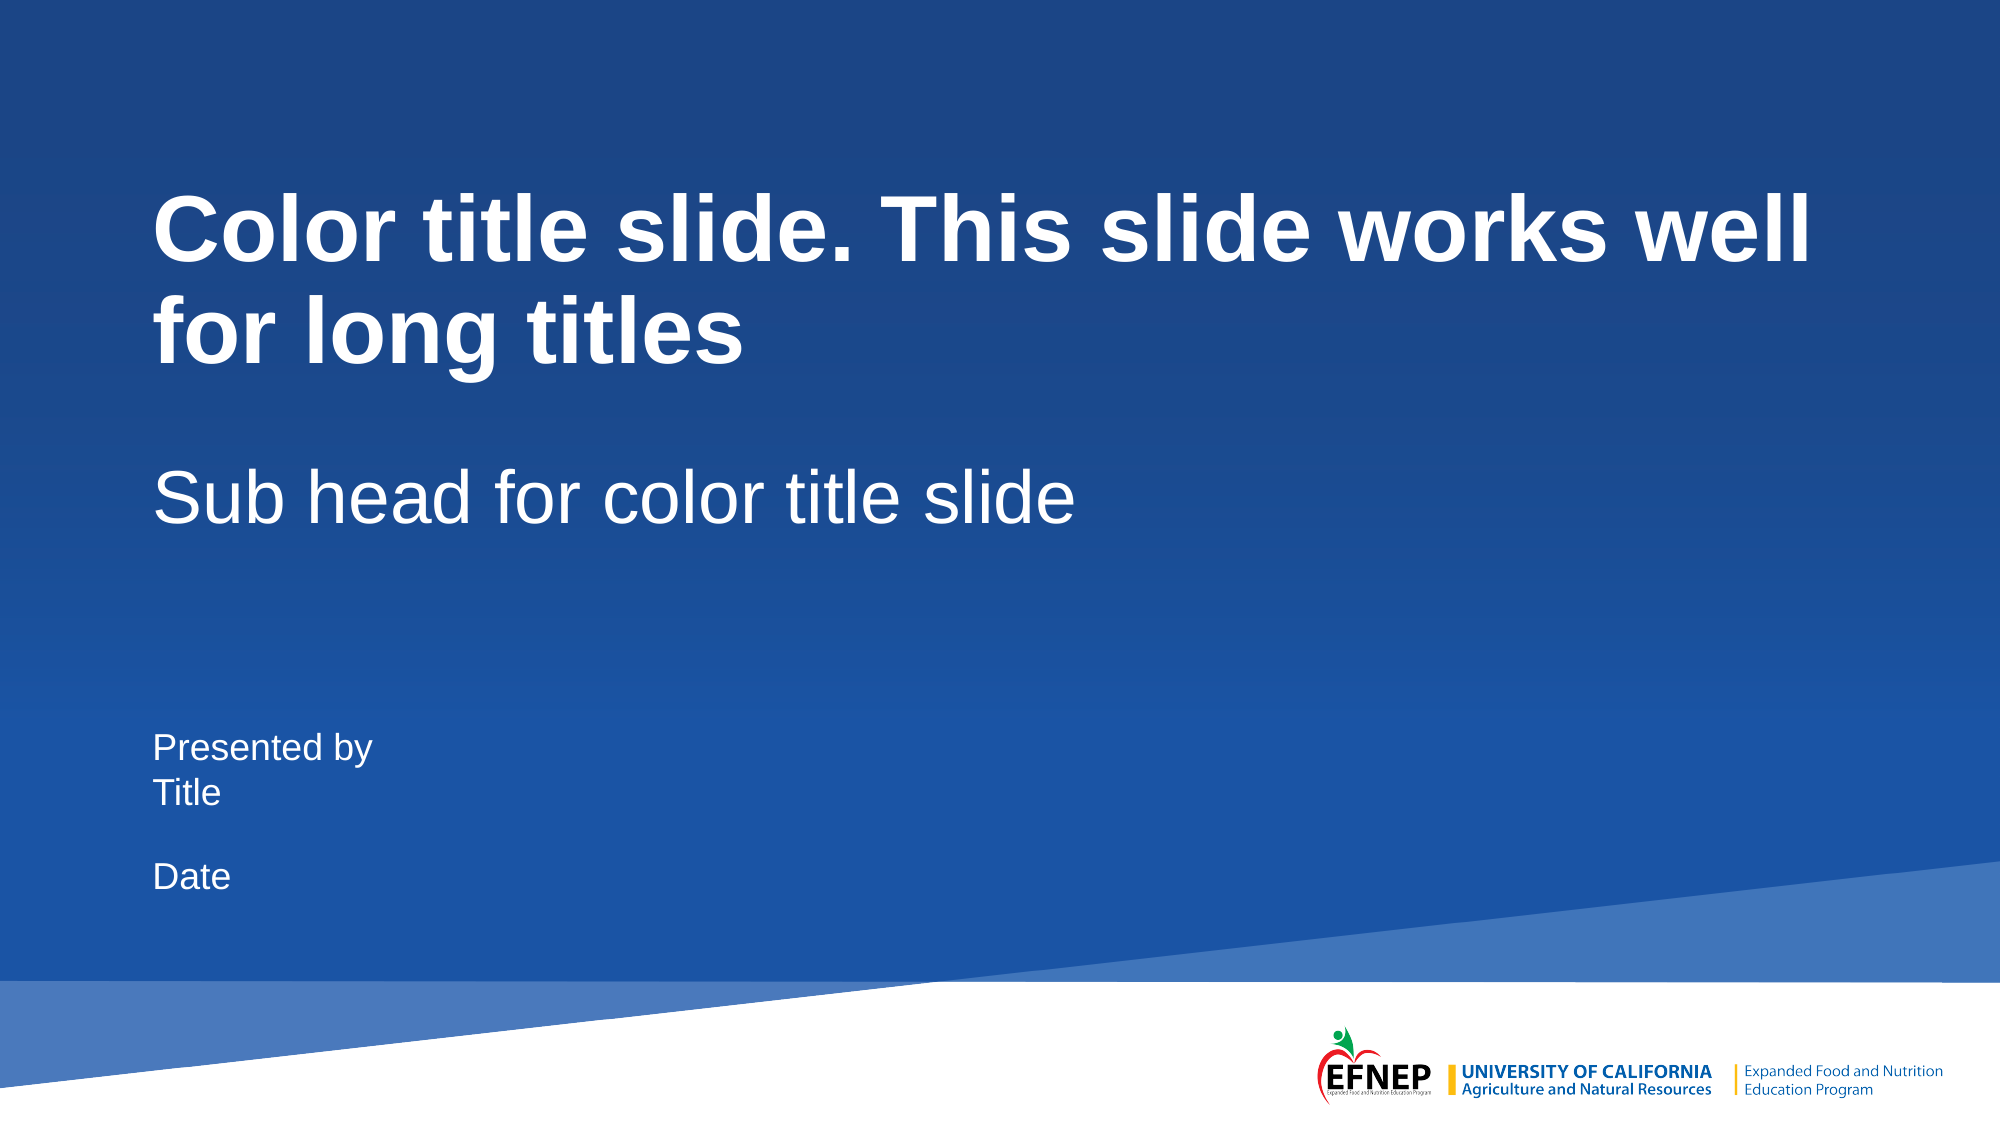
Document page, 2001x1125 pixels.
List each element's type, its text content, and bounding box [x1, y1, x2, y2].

list Date [137, 849, 607, 937]
list Sub head for color title slide [137, 451, 1494, 583]
list Presented by Title [137, 715, 698, 824]
title Color title slide. This slide works well for long titles [137, 173, 1863, 391]
picture [0, 0, 2000, 1125]
